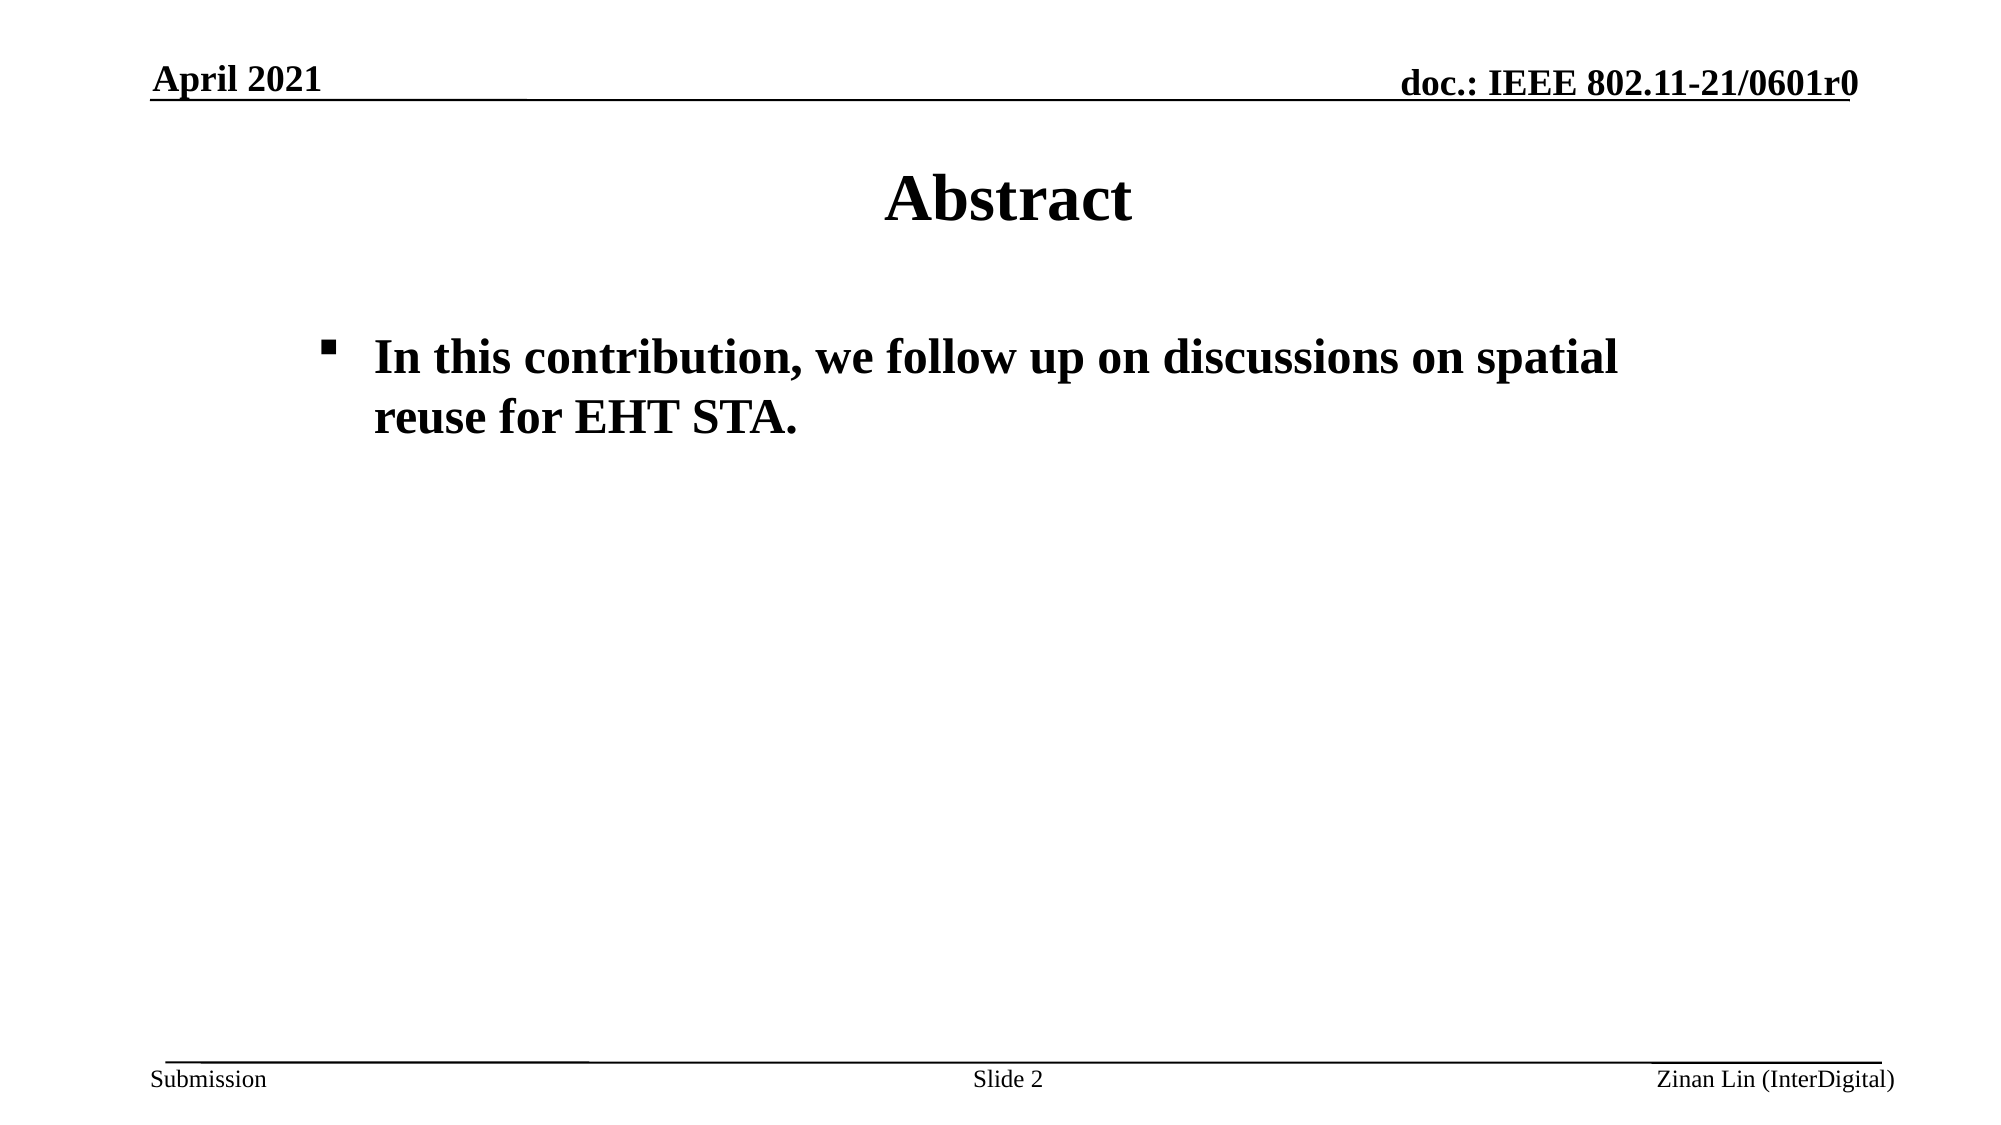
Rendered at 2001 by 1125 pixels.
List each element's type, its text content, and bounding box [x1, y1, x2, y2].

slide_number Slide 2 [950, 1061, 1067, 1123]
footer Zinan Lin (InterDigital) [1198, 1061, 1896, 1093]
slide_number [152, 54, 563, 100]
text_box In this contribution, we follow up on discussions on spatial reuse for EHT STA. [246, 316, 1685, 921]
text_box Abstract [371, 106, 1647, 282]
